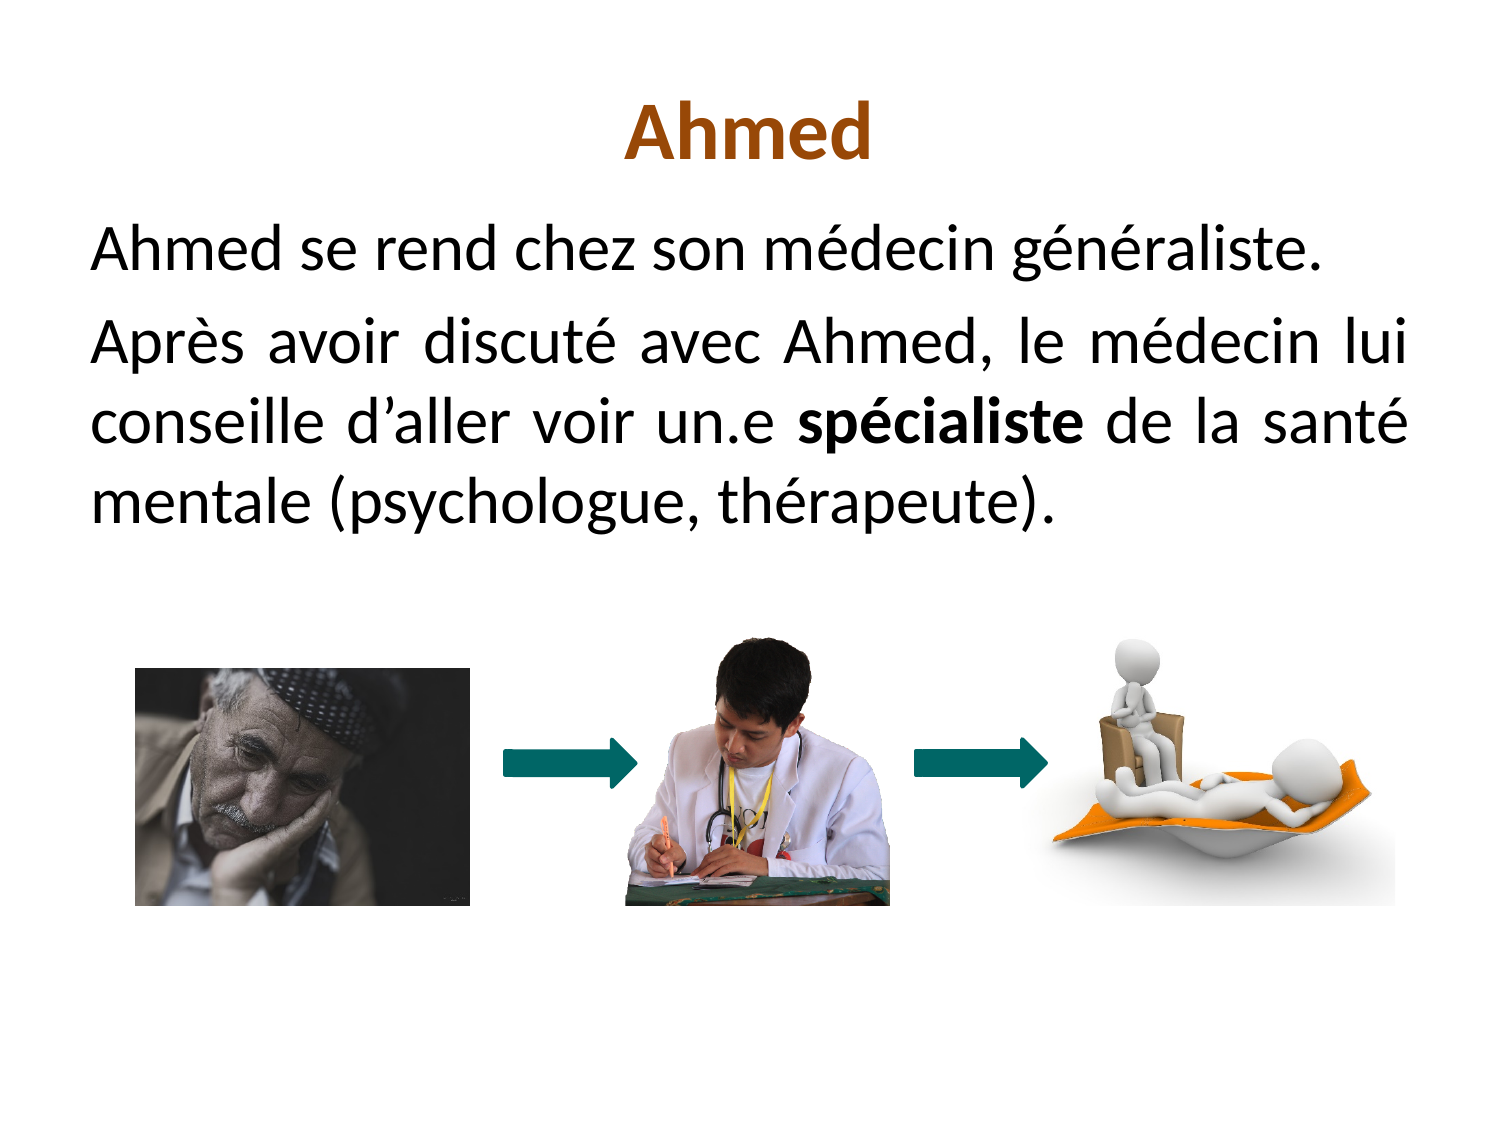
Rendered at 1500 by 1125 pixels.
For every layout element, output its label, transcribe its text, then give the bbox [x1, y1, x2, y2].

picture [478, 631, 890, 906]
list Ahmed se rend chez son médecin généraliste. Après avoir discuté avec Ahmed, le médecin lui conseille d’aller voir un.e spécialiste de la santé mentale (psychologue, thérapeute). [75, 196, 1425, 1005]
picture [1009, 597, 1396, 906]
title Ahmed [75, 45, 1425, 196]
picture [135, 668, 470, 906]
text_box [914, 749, 1004, 777]
